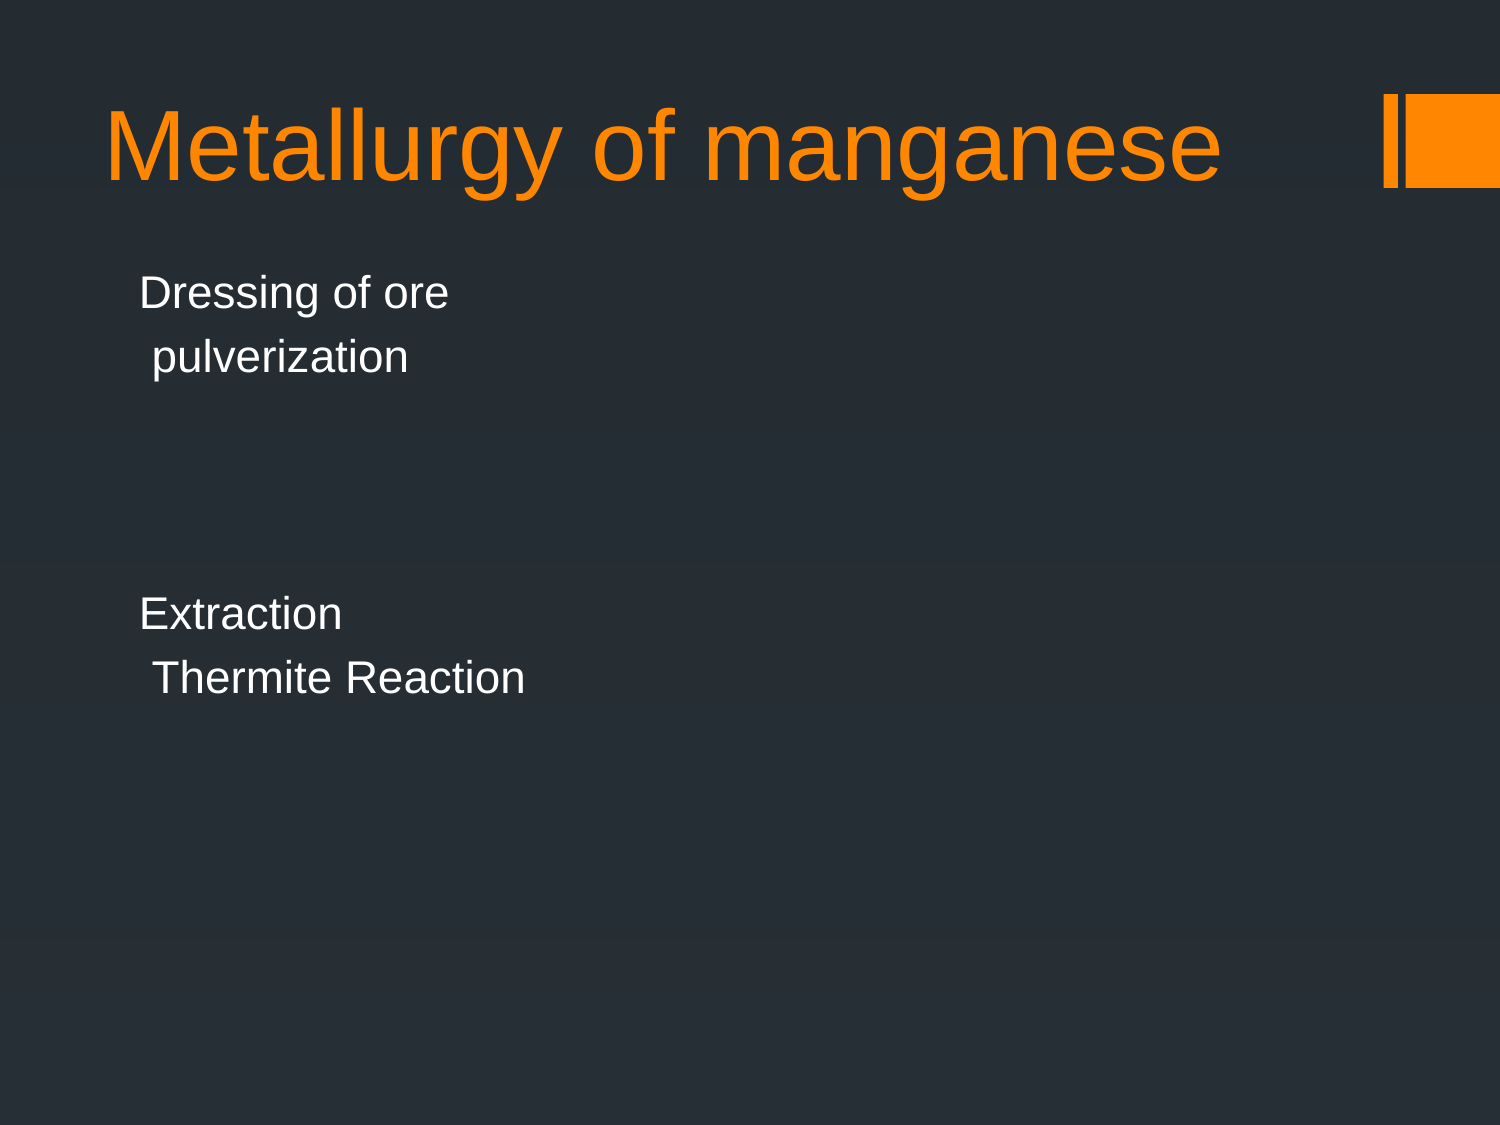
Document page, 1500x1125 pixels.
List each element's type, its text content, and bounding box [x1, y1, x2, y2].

title Metallurgy of manganese [88, 66, 1364, 209]
subtitle Dressing of ore pulverization Extraction Thermite Reaction [123, 255, 1365, 925]
